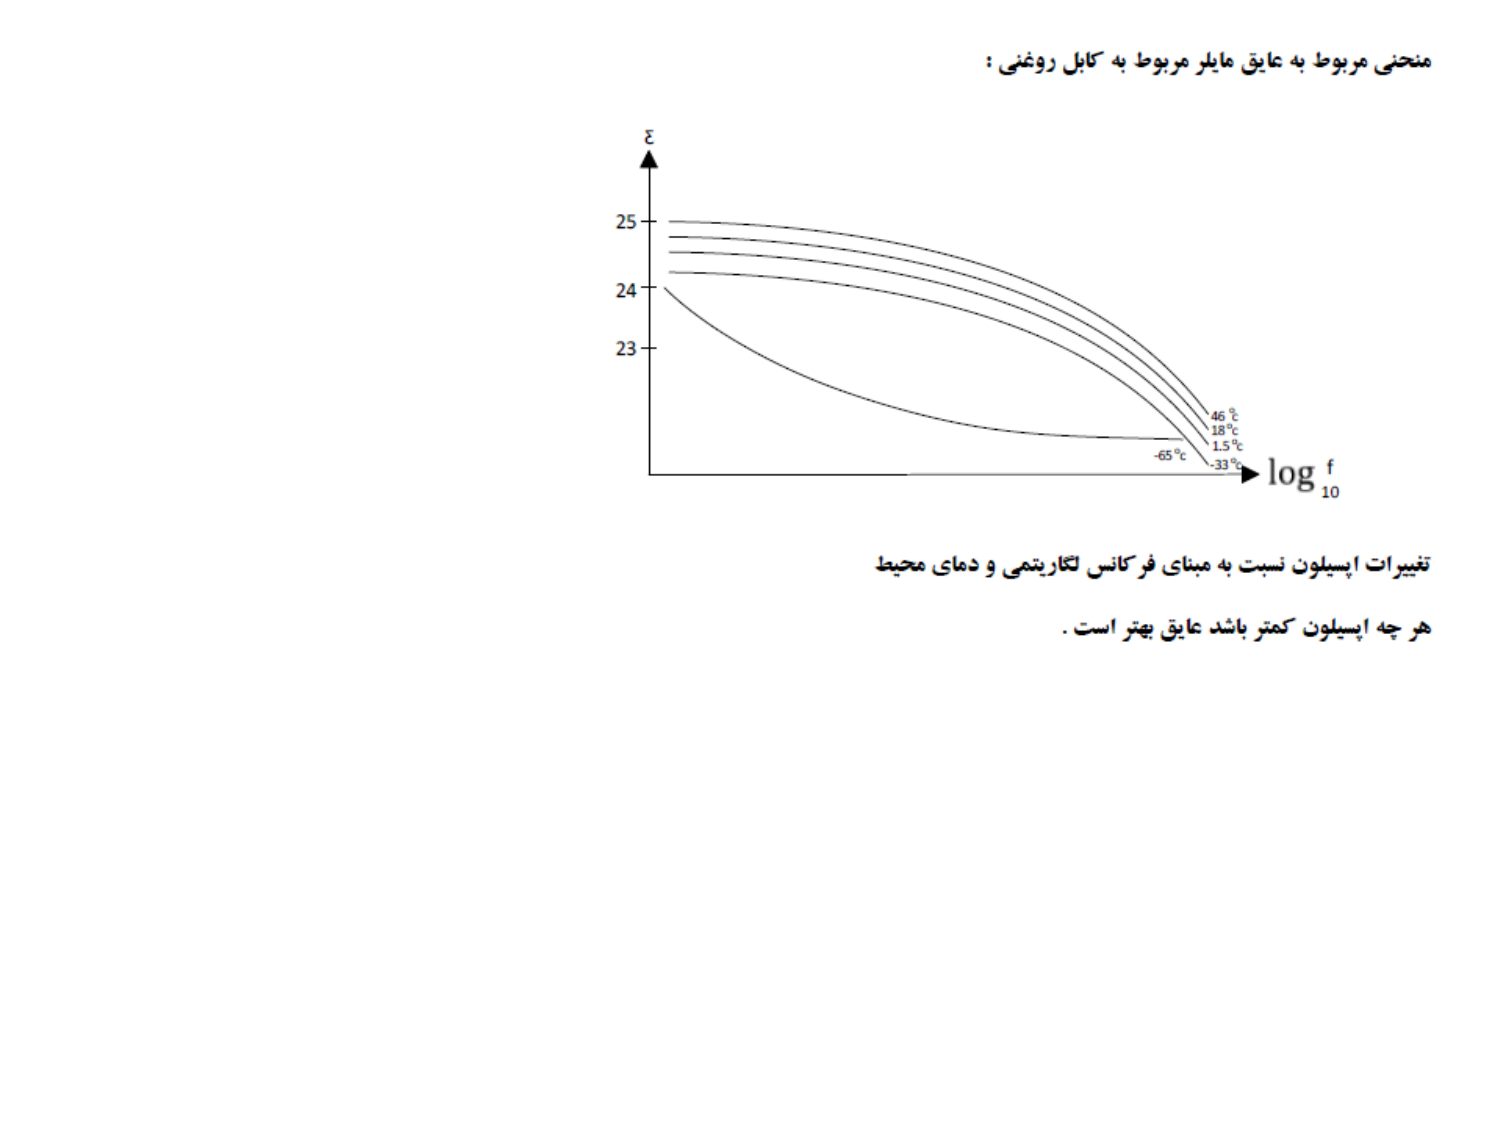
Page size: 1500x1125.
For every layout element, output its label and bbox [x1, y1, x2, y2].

picture [513, 18, 1450, 659]
